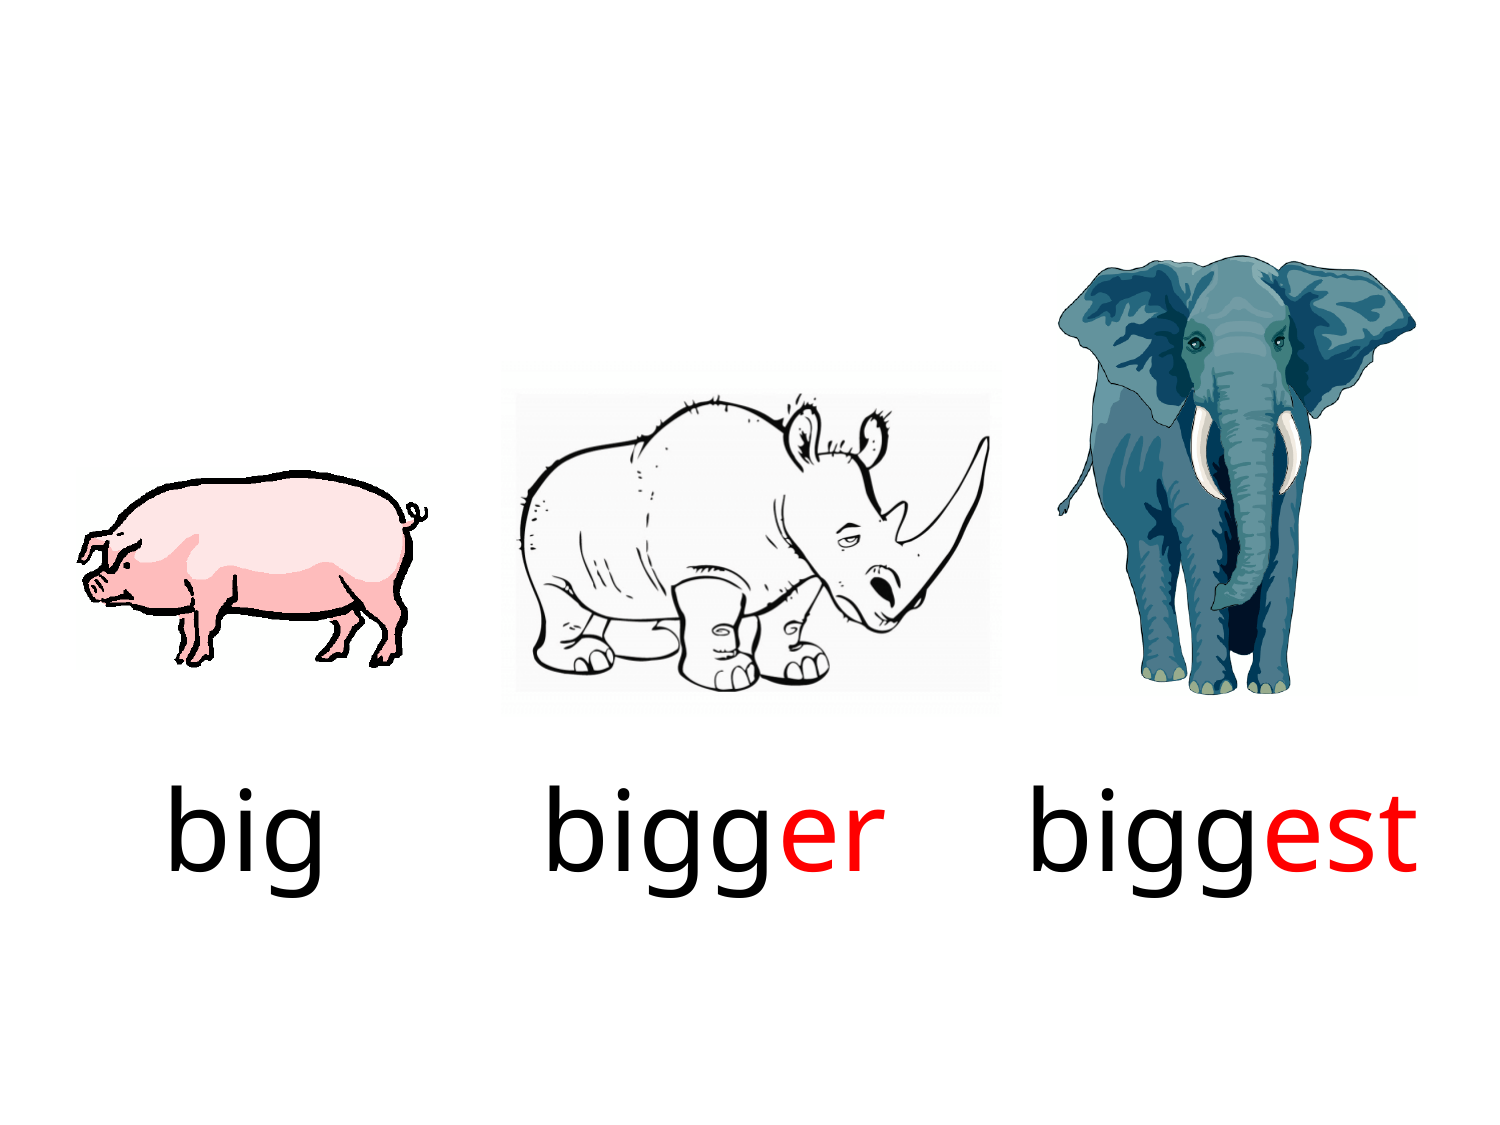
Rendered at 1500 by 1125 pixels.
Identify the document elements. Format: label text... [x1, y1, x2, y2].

picture [1056, 255, 1419, 697]
text_box big [147, 751, 361, 902]
text_box bigger [525, 751, 927, 902]
picture [76, 467, 431, 670]
text_box biggest [1009, 751, 1436, 902]
picture [501, 361, 1003, 717]
